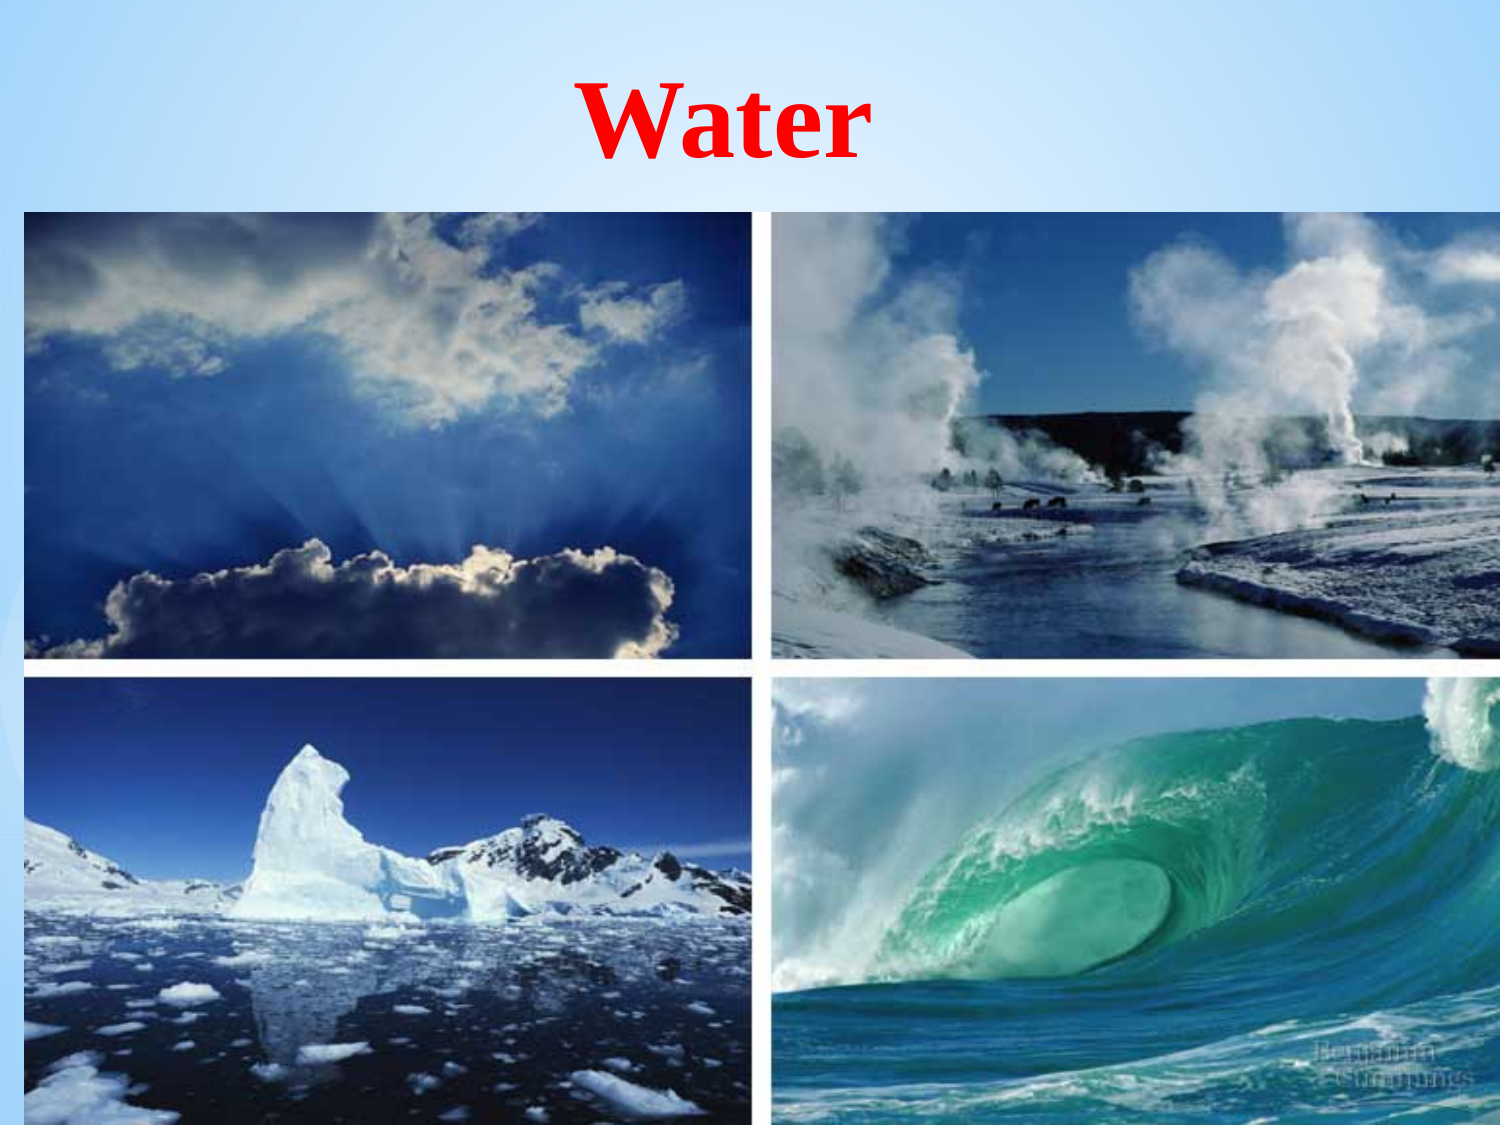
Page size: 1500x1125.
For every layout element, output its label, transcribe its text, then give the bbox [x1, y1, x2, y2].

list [24, 212, 1500, 1125]
text_box Water [37, 37, 1438, 188]
